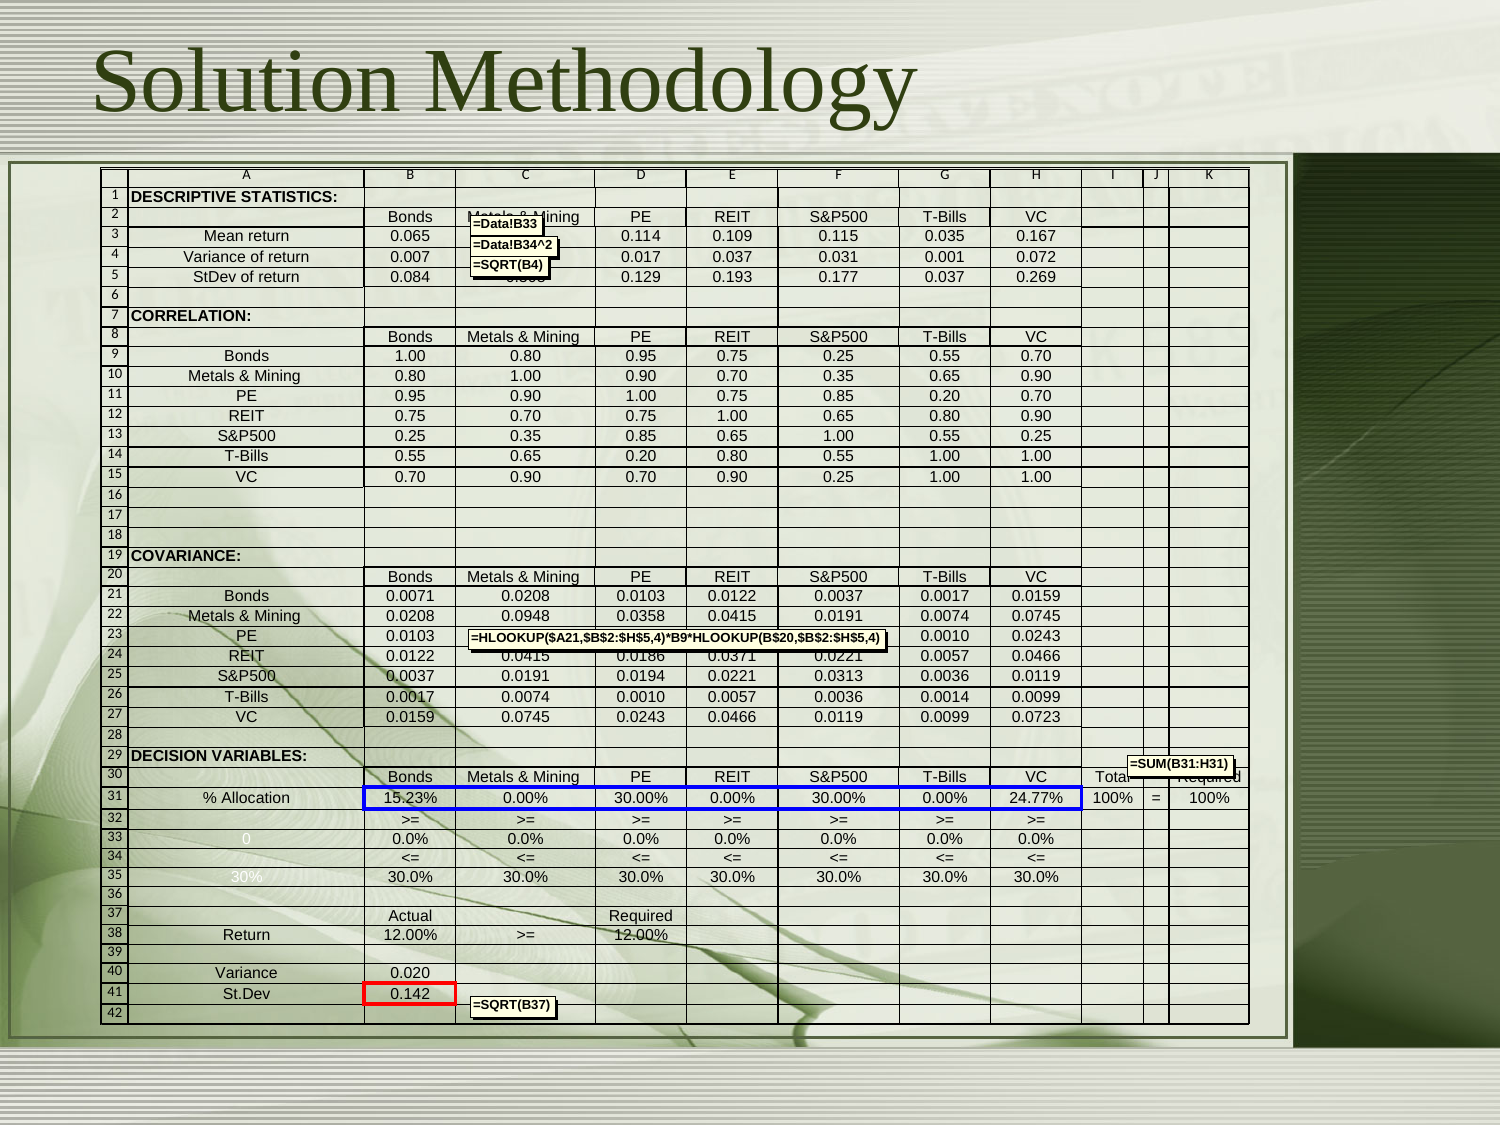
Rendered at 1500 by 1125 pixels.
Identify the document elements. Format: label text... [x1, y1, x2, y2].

picture [0, 0, 1500, 1125]
title Solution Methodology [74, 0, 1288, 151]
